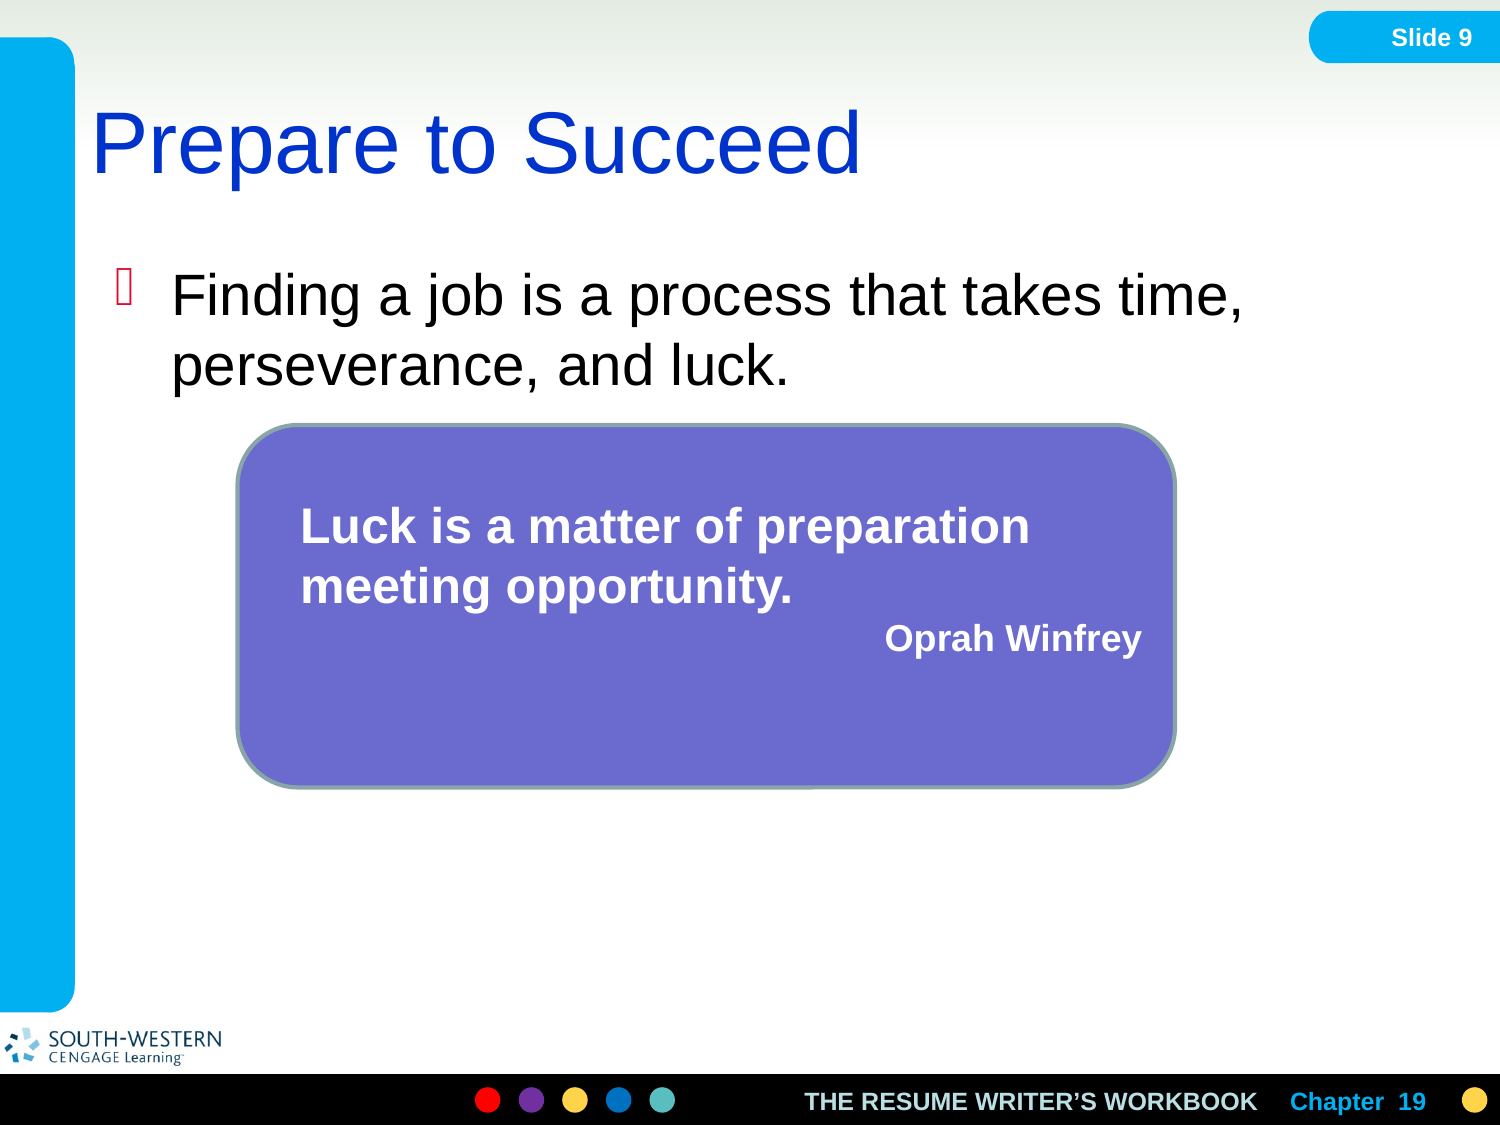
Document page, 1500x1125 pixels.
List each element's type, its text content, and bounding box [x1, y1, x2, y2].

picture [0, 1022, 225, 1073]
title Prepare to Succeed [74, 44, 1426, 233]
list Finding a job is a process that takes time, perseverance, and luck. [99, 249, 1451, 993]
text_box Luck is a matter of preparation meeting opportunity. Oprah Winfrey [235, 422, 1178, 790]
footer Chapter 19 [1274, 1075, 1476, 1125]
slide_number Slide 9 [1312, 13, 1488, 93]
